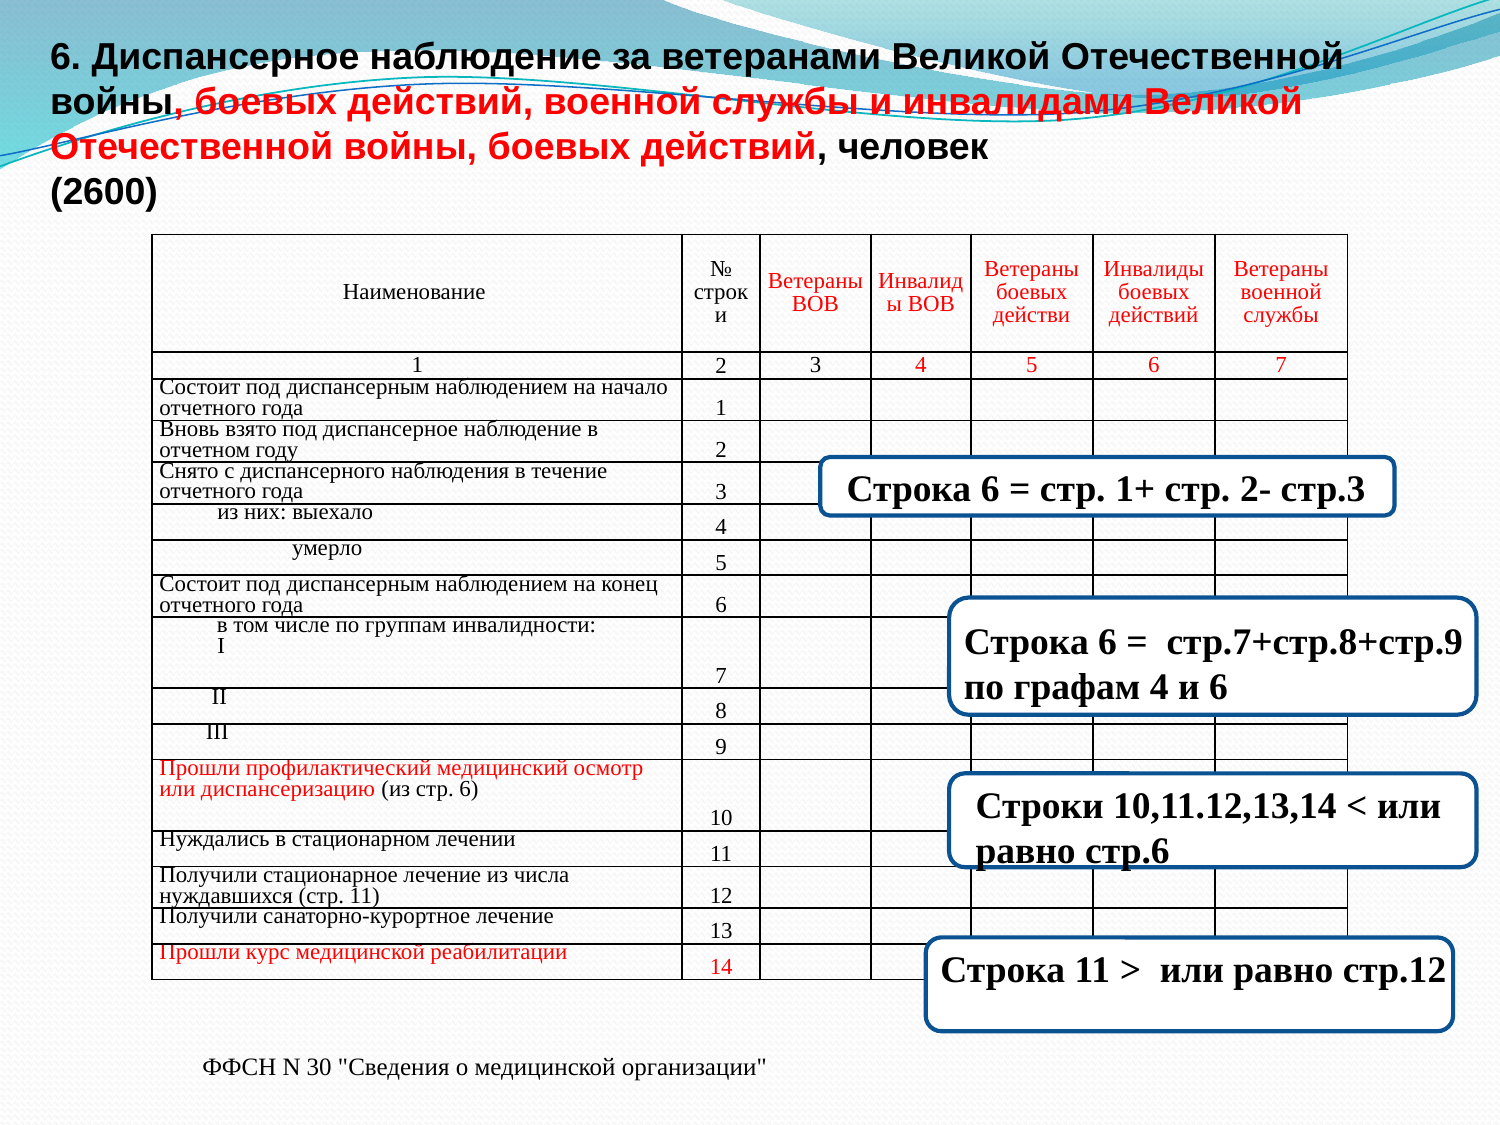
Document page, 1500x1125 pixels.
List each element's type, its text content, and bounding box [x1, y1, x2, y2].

table_cell 11 [683, 832, 759, 866]
table_cell [872, 541, 970, 574]
table_cell 5 [683, 541, 759, 574]
table_cell 12 [683, 867, 759, 907]
table_cell 14 [683, 945, 759, 979]
table_cell [972, 576, 1092, 595]
table_cell [972, 717, 1092, 723]
table_cell 7 [683, 618, 759, 687]
table_cell [872, 867, 970, 907]
text_box [946, 771, 1469, 869]
table_cell Вновь взято под диспансерное наблюдение в отчетном году [153, 421, 681, 461]
table_cell Снято с диспансерного наблюдения в течение отчетного года [153, 463, 681, 503]
text_box 6. Диспансерное наблюдение за ветеранами Великой Отечественной войны, боевых действий, военной службы и инвалидами Великой Отечественной войны, боевых действий, человек (2600) [35, 24, 1404, 245]
table_cell [761, 945, 870, 979]
table_cell [761, 725, 870, 759]
table_cell [1094, 518, 1214, 539]
text_box [946, 595, 1477, 704]
table_cell [761, 832, 870, 866]
table_cell 1 [153, 353, 681, 378]
table_header Ветераны боевых действи [972, 245, 1092, 351]
text_box [818, 454, 1390, 518]
table_cell Нуждались в стационарном лечении [153, 832, 681, 866]
table_header Наименование [153, 245, 681, 351]
table_cell [1094, 879, 1214, 907]
table_cell Состоит под диспансерным наблюдением на конец отчетного года [153, 576, 681, 616]
table_cell 3 [761, 353, 870, 378]
table_cell 1 [683, 380, 759, 420]
table_cell [872, 689, 970, 723]
table_cell Прошли профилактический медицинский осмотр или диспансеризацию (из стр. 6) [153, 760, 681, 830]
text_box ФФСН N 30 "Сведения о медицинской организации" [187, 1042, 1325, 1088]
table_cell [872, 725, 970, 759]
table_cell [761, 867, 870, 907]
table_cell Получили санаторно-курортное лечение [153, 909, 681, 943]
table_cell 4 [872, 353, 970, 378]
table_cell 7 [1216, 353, 1347, 378]
table_cell [1216, 909, 1347, 935]
table_cell [1094, 717, 1214, 723]
table_cell [972, 760, 1092, 771]
table_cell [872, 760, 970, 830]
table_cell 6 [1094, 353, 1214, 378]
table_cell [872, 380, 970, 420]
table_cell [761, 909, 870, 943]
table_cell [1094, 380, 1214, 420]
table_cell 2 [683, 421, 759, 461]
table_cell [1094, 541, 1214, 574]
table_header Ветераны военной службы [1216, 245, 1347, 351]
table_cell [1216, 380, 1347, 420]
table_cell [972, 909, 1092, 935]
table_cell умерло [153, 541, 681, 574]
table_cell III [153, 725, 681, 759]
table_cell [1216, 760, 1347, 771]
table_cell [1216, 518, 1347, 539]
table_cell [872, 421, 970, 454]
table_cell II [153, 689, 681, 723]
table_cell [1094, 909, 1214, 935]
text_box Строка 6 = стр. 1+ стр. 2- стр.3 [831, 456, 1477, 517]
table_cell [761, 505, 870, 539]
table_cell 3 [683, 463, 759, 503]
table_cell 10 [683, 760, 759, 830]
table_cell [1216, 421, 1347, 454]
table_cell [972, 879, 1092, 907]
table_cell [972, 421, 1092, 454]
table_cell [1216, 717, 1347, 723]
table_cell [972, 518, 1092, 539]
text_box Строка 11 > или равно стр.12 [925, 937, 1465, 998]
table_cell [761, 380, 870, 420]
table_cell 2 [683, 353, 759, 378]
table_cell [761, 576, 870, 616]
table_cell [761, 541, 870, 574]
table_cell [761, 463, 818, 503]
table_cell [761, 760, 870, 830]
table_cell [972, 380, 1092, 420]
table_cell Состоит под диспансерным наблюдением на начало отчетного года [153, 380, 681, 420]
table_cell 9 [683, 725, 759, 759]
table_header № строки [683, 245, 759, 351]
table_cell [872, 909, 970, 943]
table_cell [1216, 879, 1347, 907]
table_cell 13 [683, 909, 759, 943]
table_cell 4 [683, 505, 759, 539]
table_cell 8 [683, 689, 759, 723]
table_cell [1094, 760, 1214, 771]
table_cell [1094, 576, 1214, 595]
text_box Строка 6 = стр.7+стр.8+стр.9 по графам 4 и 6 [949, 609, 1500, 715]
table_cell Прошли курс медицинской реабилитации [153, 945, 681, 979]
table_cell [761, 689, 870, 723]
table_cell [972, 541, 1092, 574]
table_cell 6 [683, 576, 759, 616]
table_cell [1216, 725, 1347, 759]
text_box [923, 946, 1456, 1034]
table_cell [872, 945, 925, 979]
table_cell Получили стационарное лечение из числа нуждавшихся (стр. 11) [153, 867, 681, 907]
table_cell [1216, 541, 1347, 574]
table_header Ветераны ВОВ [761, 245, 870, 351]
table_cell [761, 421, 870, 461]
table_header Инвалиды ВОВ [872, 245, 970, 351]
table_cell [1216, 576, 1347, 595]
table_cell 5 [972, 353, 1092, 378]
table_cell [761, 618, 870, 687]
table_cell [872, 832, 953, 866]
table_cell [972, 725, 1092, 759]
table_cell из них: выехало [153, 505, 681, 539]
table_cell [1094, 421, 1214, 454]
text_box Строки 10,11.12,13,14 < или равно стр.6 [960, 773, 1500, 879]
table_cell [1094, 725, 1214, 759]
table_cell [872, 518, 970, 539]
table_cell [872, 576, 970, 616]
table_header Инвалиды боевых действий [1094, 245, 1214, 351]
table_cell в том числе по группам инвалидности: I [153, 618, 681, 687]
table_cell [872, 618, 947, 687]
